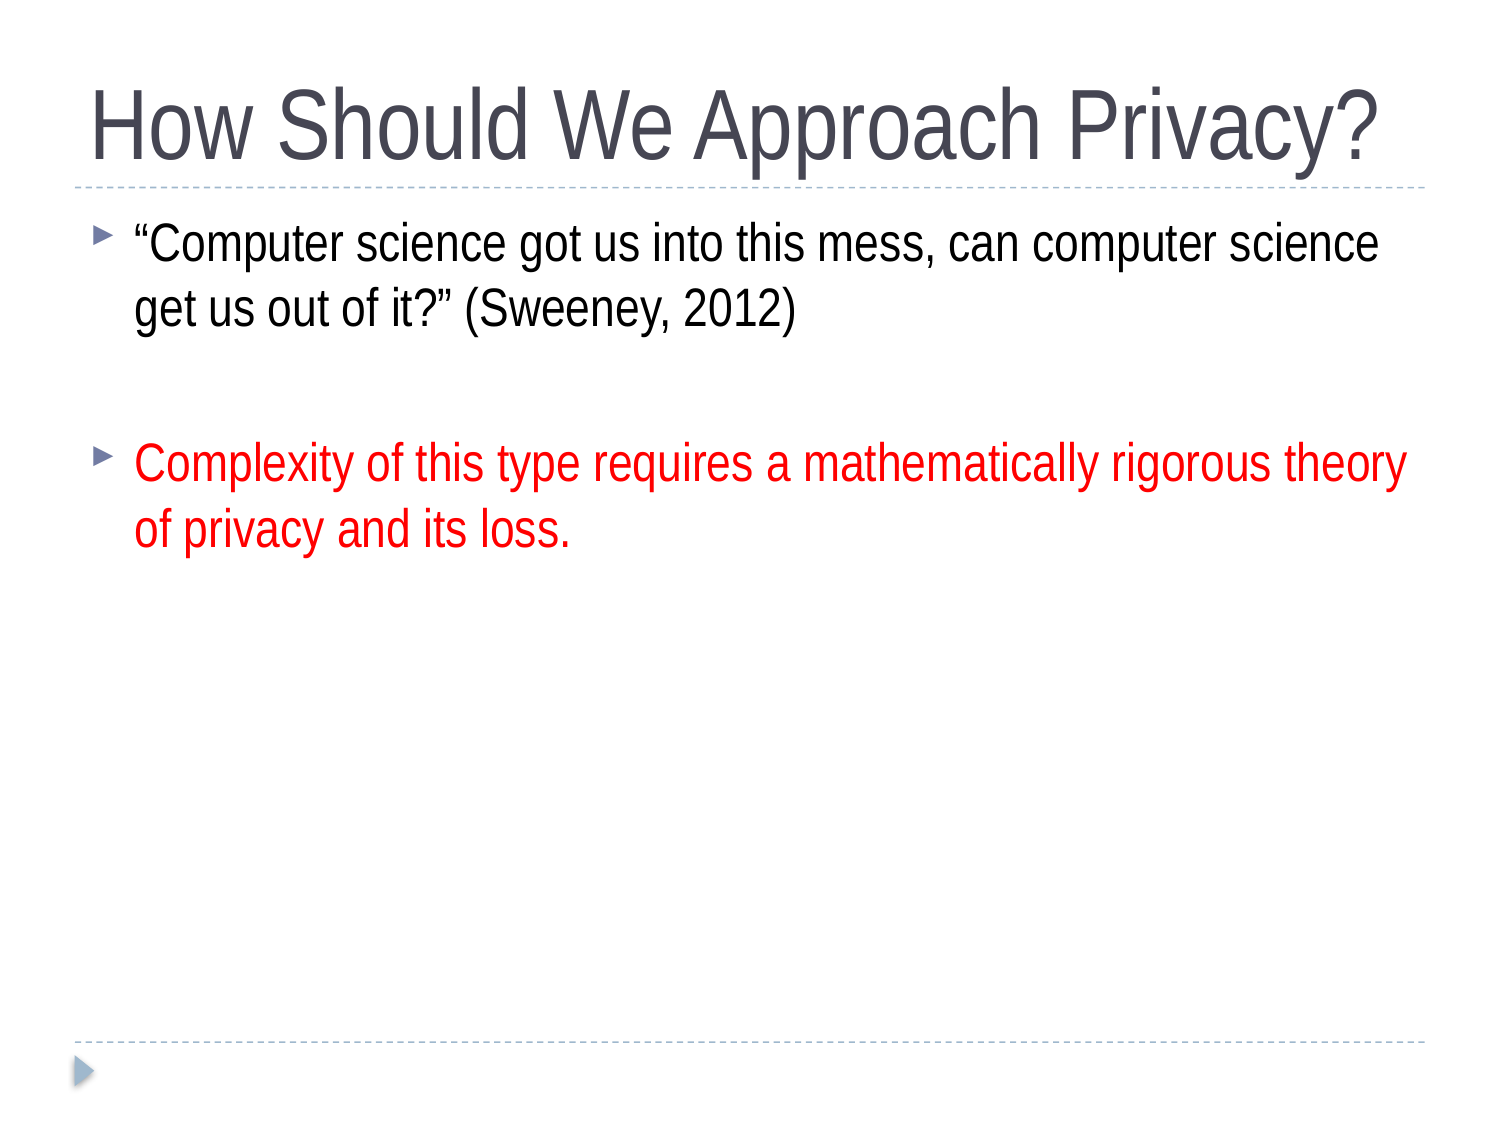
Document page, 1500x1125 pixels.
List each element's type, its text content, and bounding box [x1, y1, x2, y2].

title How Should We Approach Privacy? [75, 24, 1425, 188]
list “Computer science got us into this mess, can computer science get us out of it?” (Sweeney, 2012) Complexity of this type requires a mathematically rigorous theory of privacy and its loss. [75, 200, 1425, 1010]
